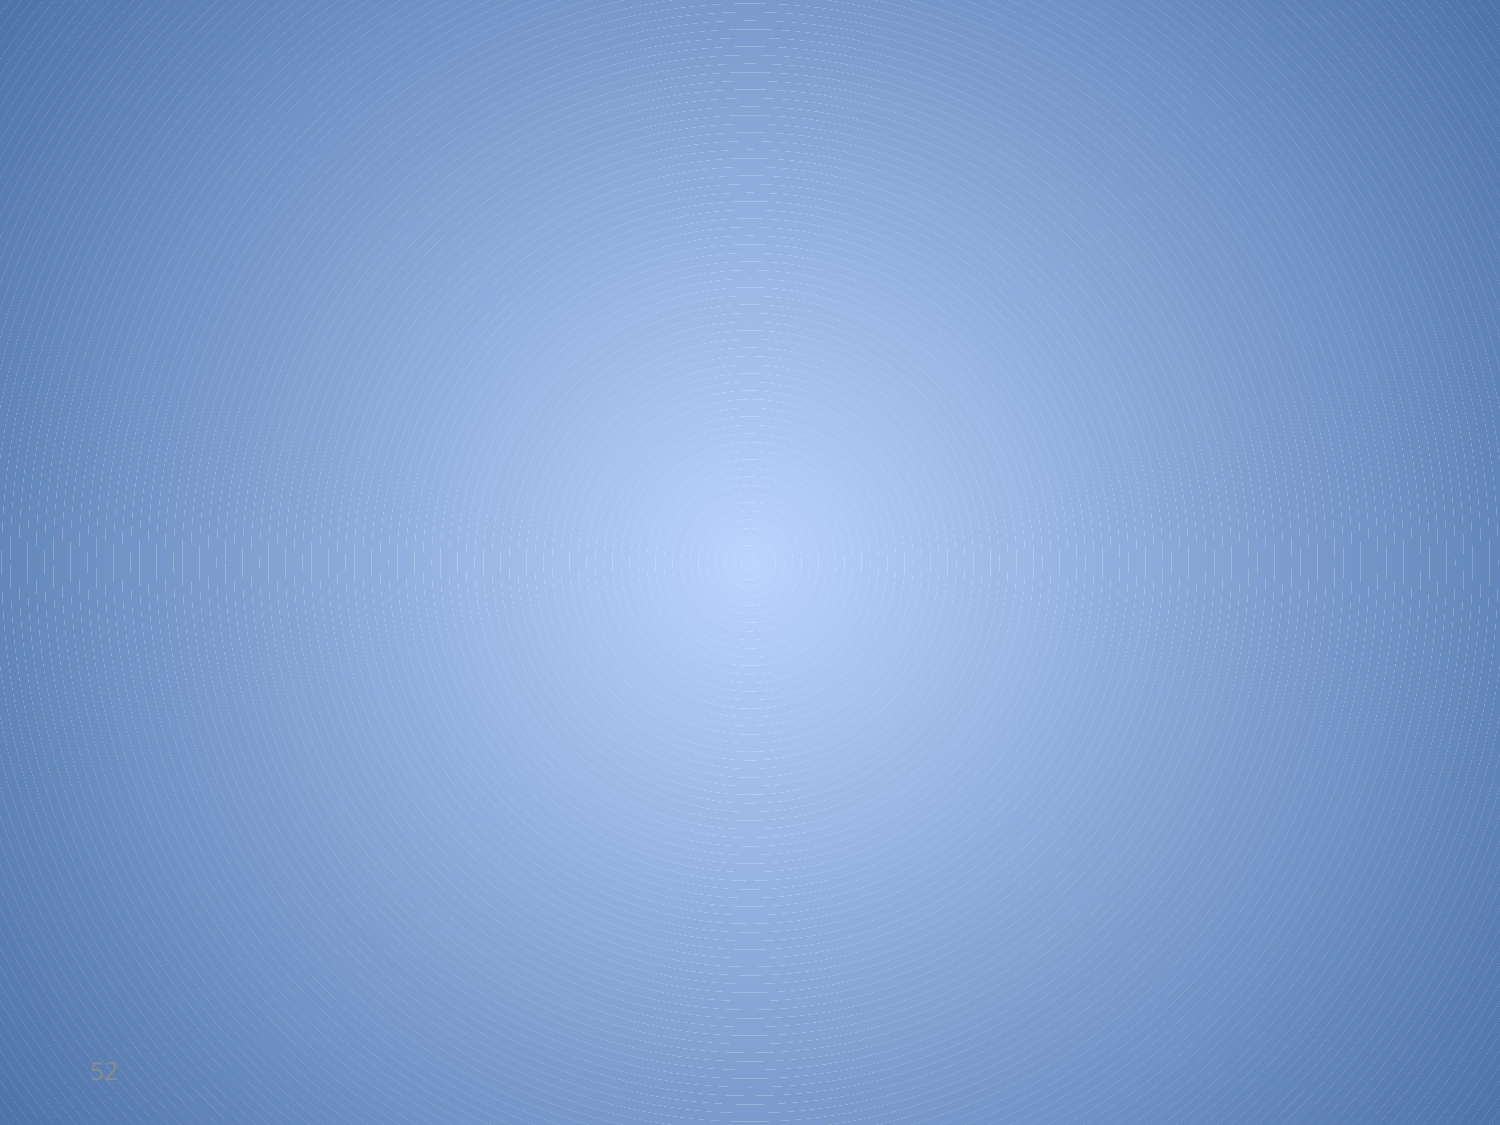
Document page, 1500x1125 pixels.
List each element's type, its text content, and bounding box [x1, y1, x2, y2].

slide_number 52 [75, 1042, 425, 1103]
